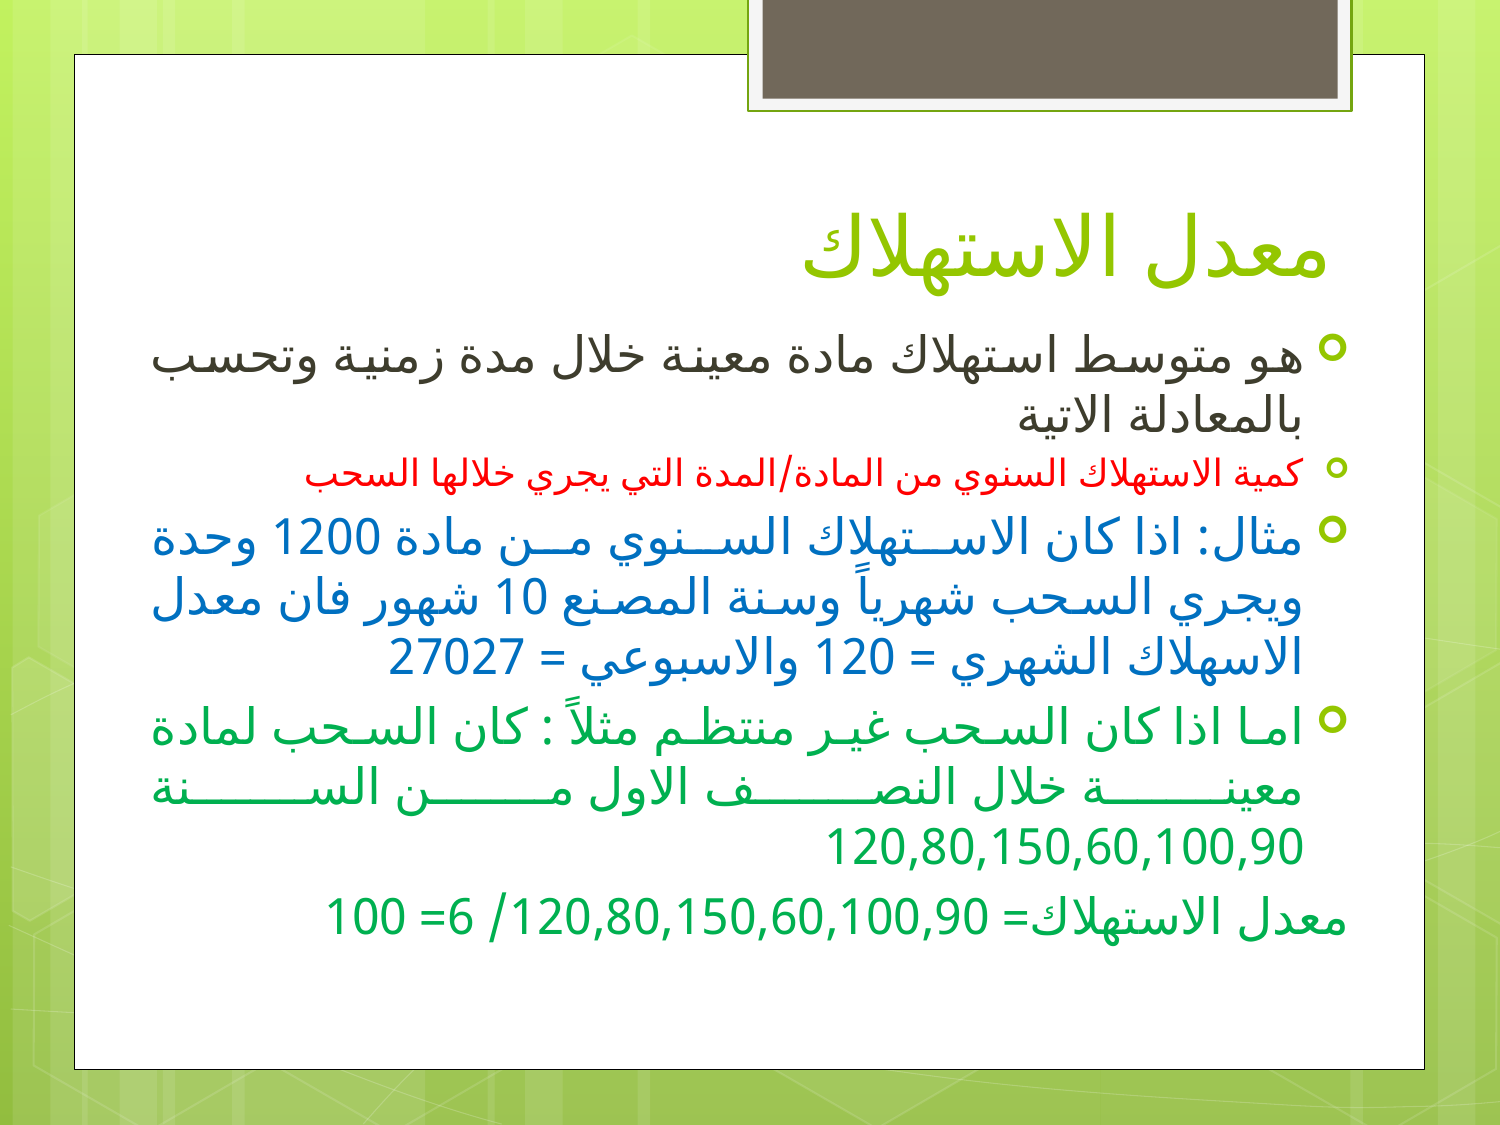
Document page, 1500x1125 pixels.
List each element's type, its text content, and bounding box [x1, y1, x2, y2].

title معدل الاستهلاك [194, 113, 1348, 302]
list هو متوسط استهلاك مادة معينة خلال مدة زمنية وتحسب بالمعادلة الاتية كمية الاستهلاك السنوي من المادة/المدة التي يجري خلالها السحب مثال: اذا كان الاستهلاك السنوي من مادة 1200 وحدة ويجري السحب شهرياً وسنة المصنع 10 شهور فان معدل الاسهلاك الشهري = 120 والاسبوعي = 27027 اما اذا كان السحب غير منتظم مثلاً : كان السحب لمادة معينة خلال النصف الاول من السنة 120,80,150,60,100,90 معدل الاستهلاك= 120,80,150,60,100,90/ 6= 100 [135, 314, 1376, 1012]
